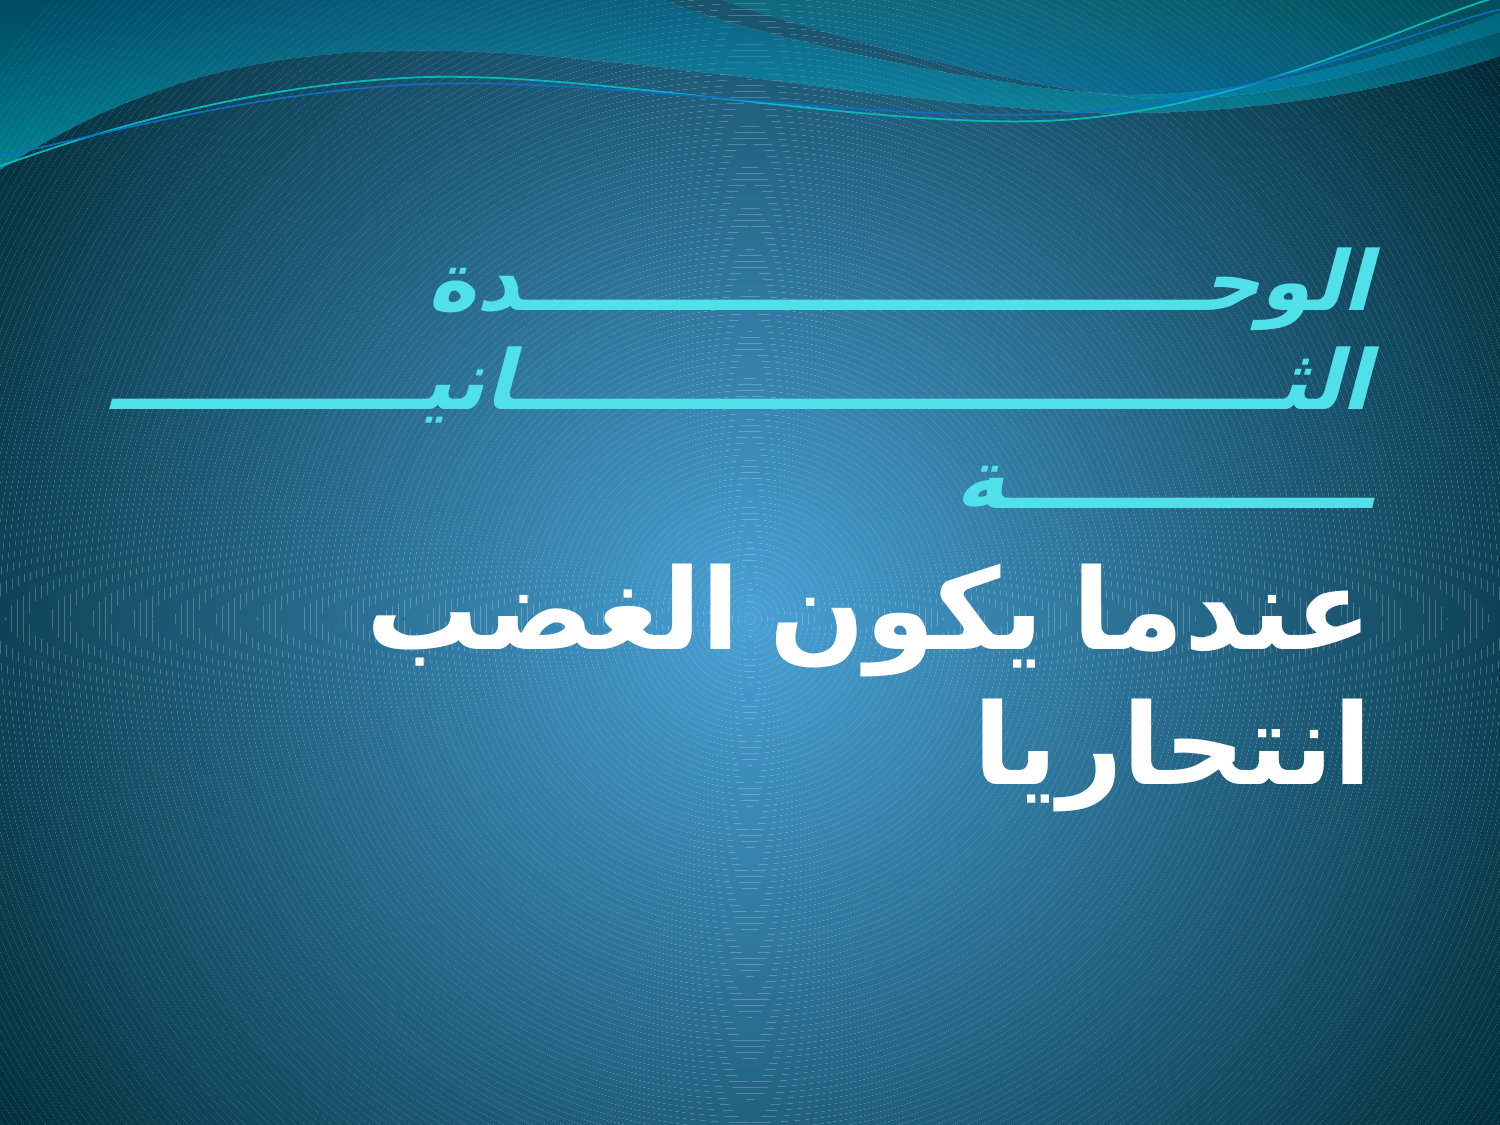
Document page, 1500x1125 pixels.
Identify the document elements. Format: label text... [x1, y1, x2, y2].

title الوحــــــــــــــــــــــــدة الثـــــــــــــــــــــــــــانيــــــــــــــــــــــــة [87, 224, 1376, 525]
subtitle عندما يكون الغضب انتحاريا [87, 529, 1376, 818]
